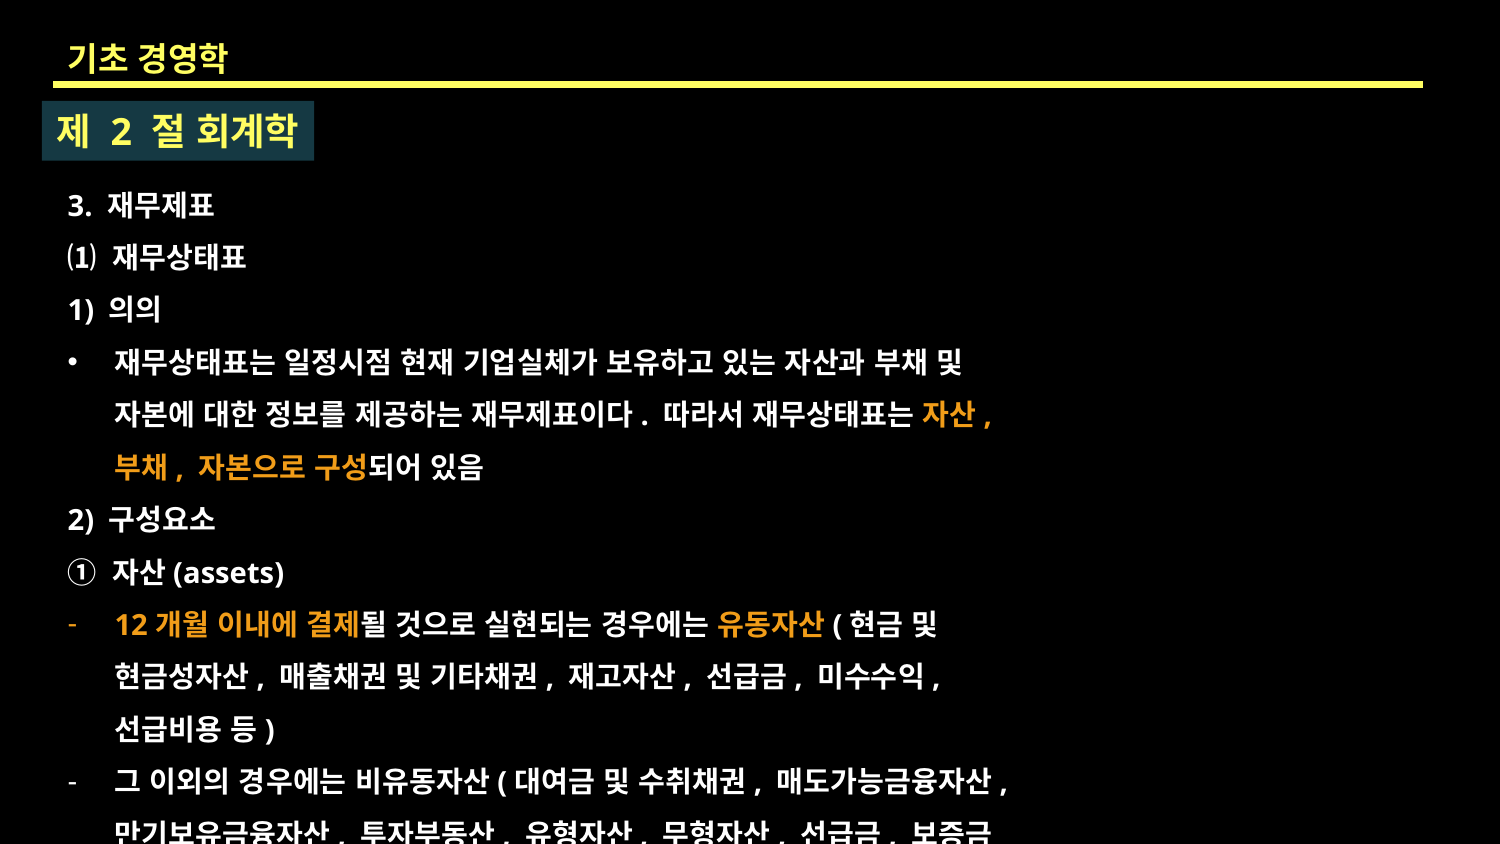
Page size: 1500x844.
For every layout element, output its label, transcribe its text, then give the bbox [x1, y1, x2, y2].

picture [52, 102, 97, 145]
text_box 제 2 절 회계학 [41, 100, 315, 161]
text_box 3. 재무제표 ⑴ 재무상태표 1) 의의 재무상태표는 일정시점 현재 기업실체가 보유하고 있는 자산과 부채 및 자본에 대한 정보를 제공하는 재무제표이다. 따라서 재무상태표는 자산, 부채, 자본으로 구성되어 있음 2) 구성요소 ① 자산(assets) 12개월 이내에 결제될 것으로 실현되는 경우에는 유동자산(현금 및 현금성자산, 매출채권 및 기타채권, 재고자산, 선급금, 미수수익, 선급비용 등) 그 이외의 경우에는 비유동자산(대여금 및 수취채권, 매도가능금융자산, 만기보유금융자산, 투자부동산, 유형자산, 무형자산, 선급금, 보증금 등) [53, 161, 1046, 844]
